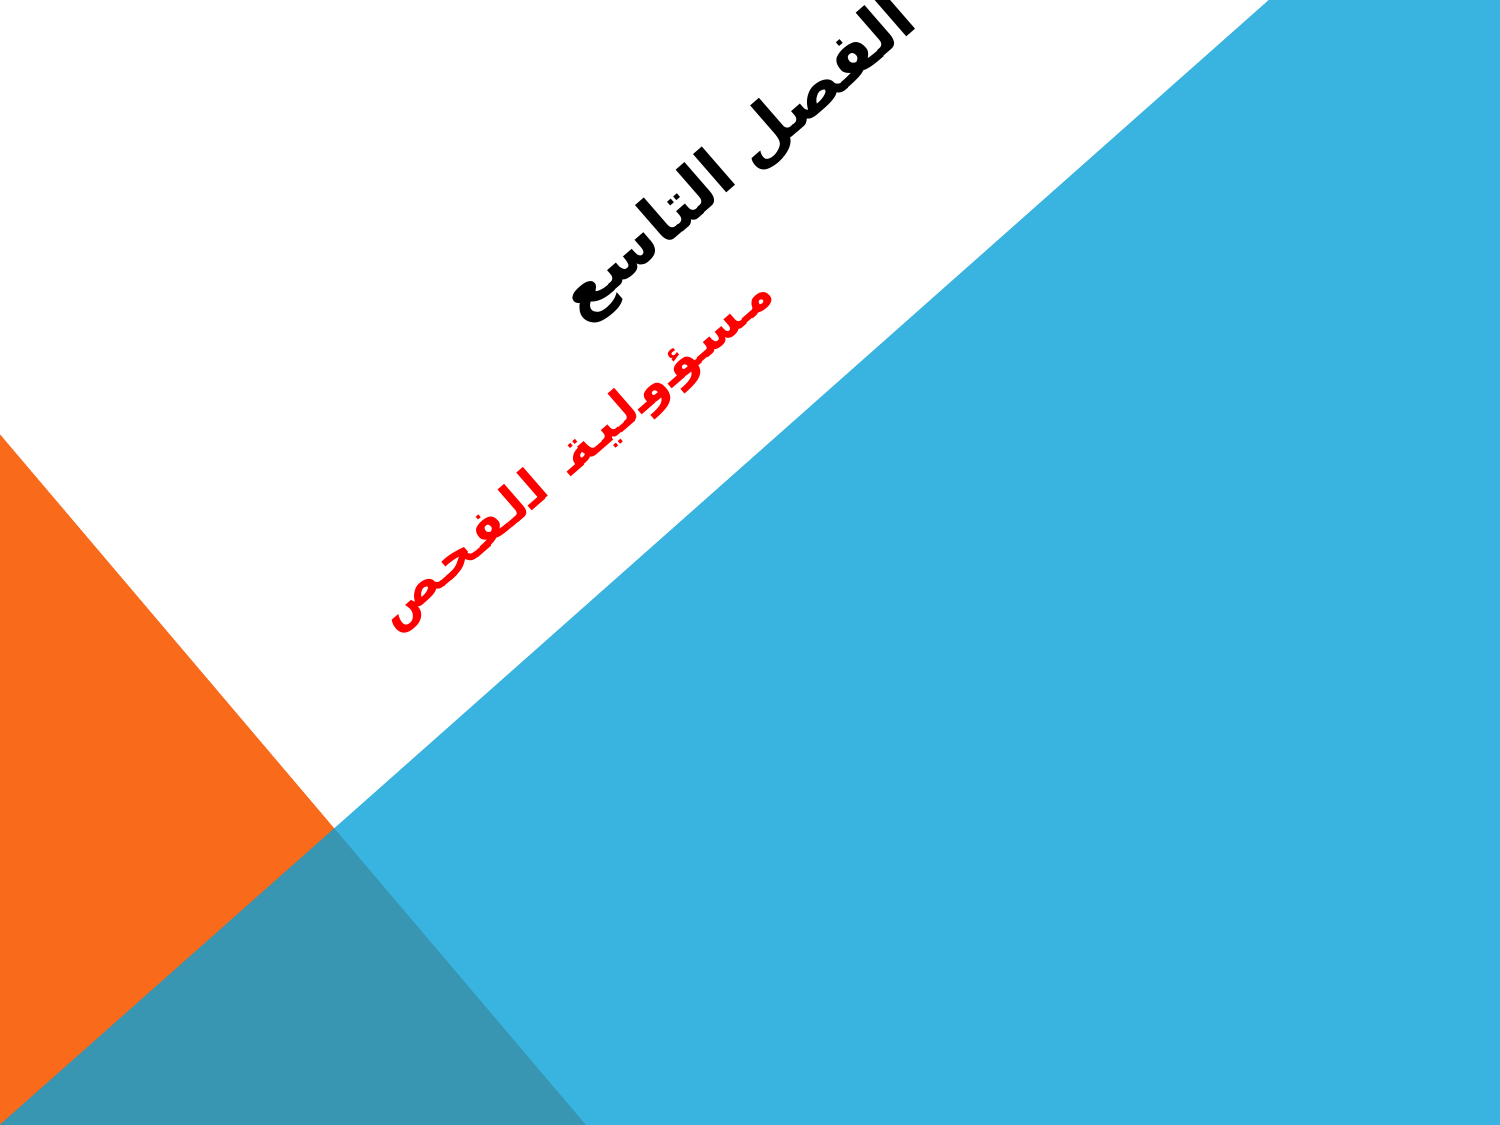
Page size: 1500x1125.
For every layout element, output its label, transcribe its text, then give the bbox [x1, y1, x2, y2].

title الفصل التاسع [112, 0, 941, 635]
subtitle مسؤولية الفحص [348, 0, 1139, 651]
